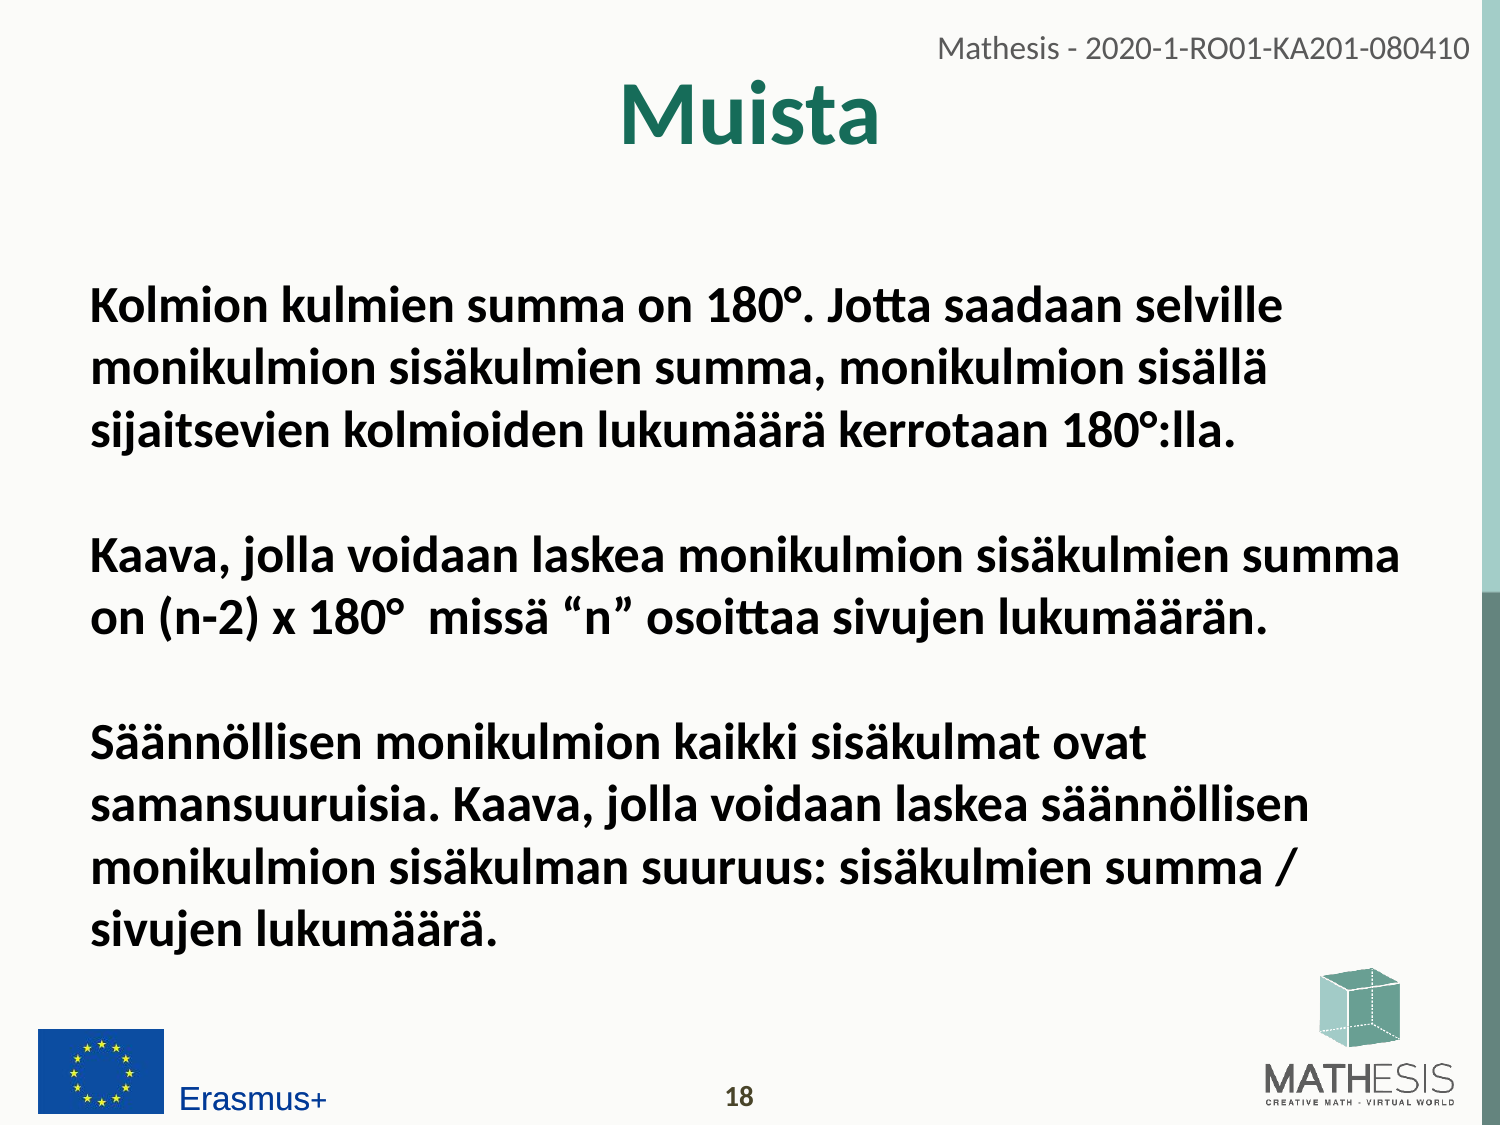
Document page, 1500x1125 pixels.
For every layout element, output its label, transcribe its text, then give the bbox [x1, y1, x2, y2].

title Muista [75, 45, 1425, 233]
list Kolmion kulmien summa on 180°. Jotta saadaan selville monikulmion sisäkulmien summa, monikulmion sisällä sijaitsevien kolmioiden lukumäärä kerrotaan 180°:lla. Kaava, jolla voidaan laskea monikulmion sisäkulmien summa on (n-2) x 180° missä “n” osoittaa sivujen lukumäärän. Säännöllisen monikulmion kaikki sisäkulmat ovat samansuuruisia. Kaava, jolla voidaan laskea säännöllisen monikulmion sisäkulman suuruus: sisäkulmien summa / sivujen lukumäärä. [75, 262, 1425, 1005]
picture [38, 1029, 164, 1114]
